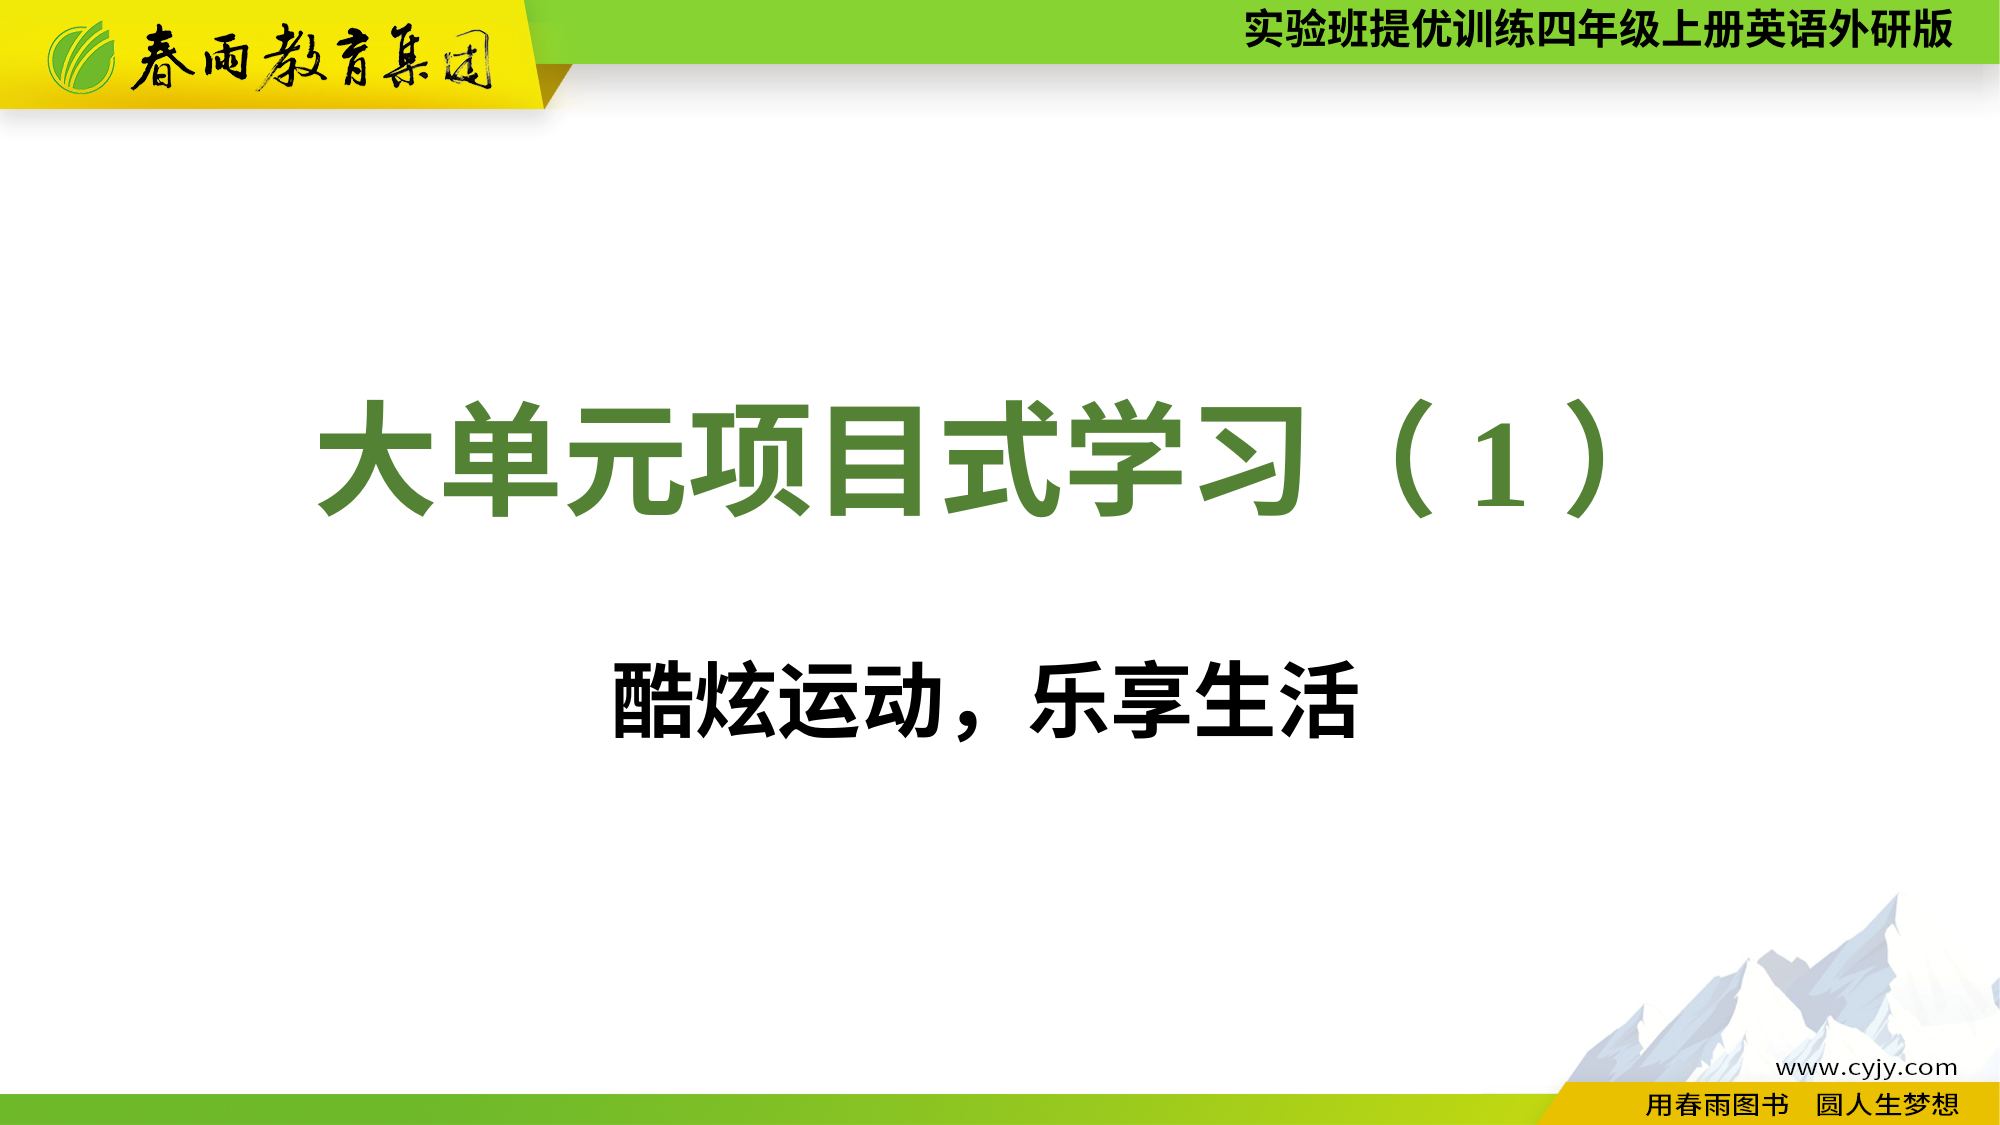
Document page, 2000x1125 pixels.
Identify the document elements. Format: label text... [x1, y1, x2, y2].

picture [0, 0, 2000, 298]
picture [0, 764, 2000, 1125]
text_box 大单元项目式学习（1） 酷炫运动，乐享生活 [0, 298, 2000, 764]
